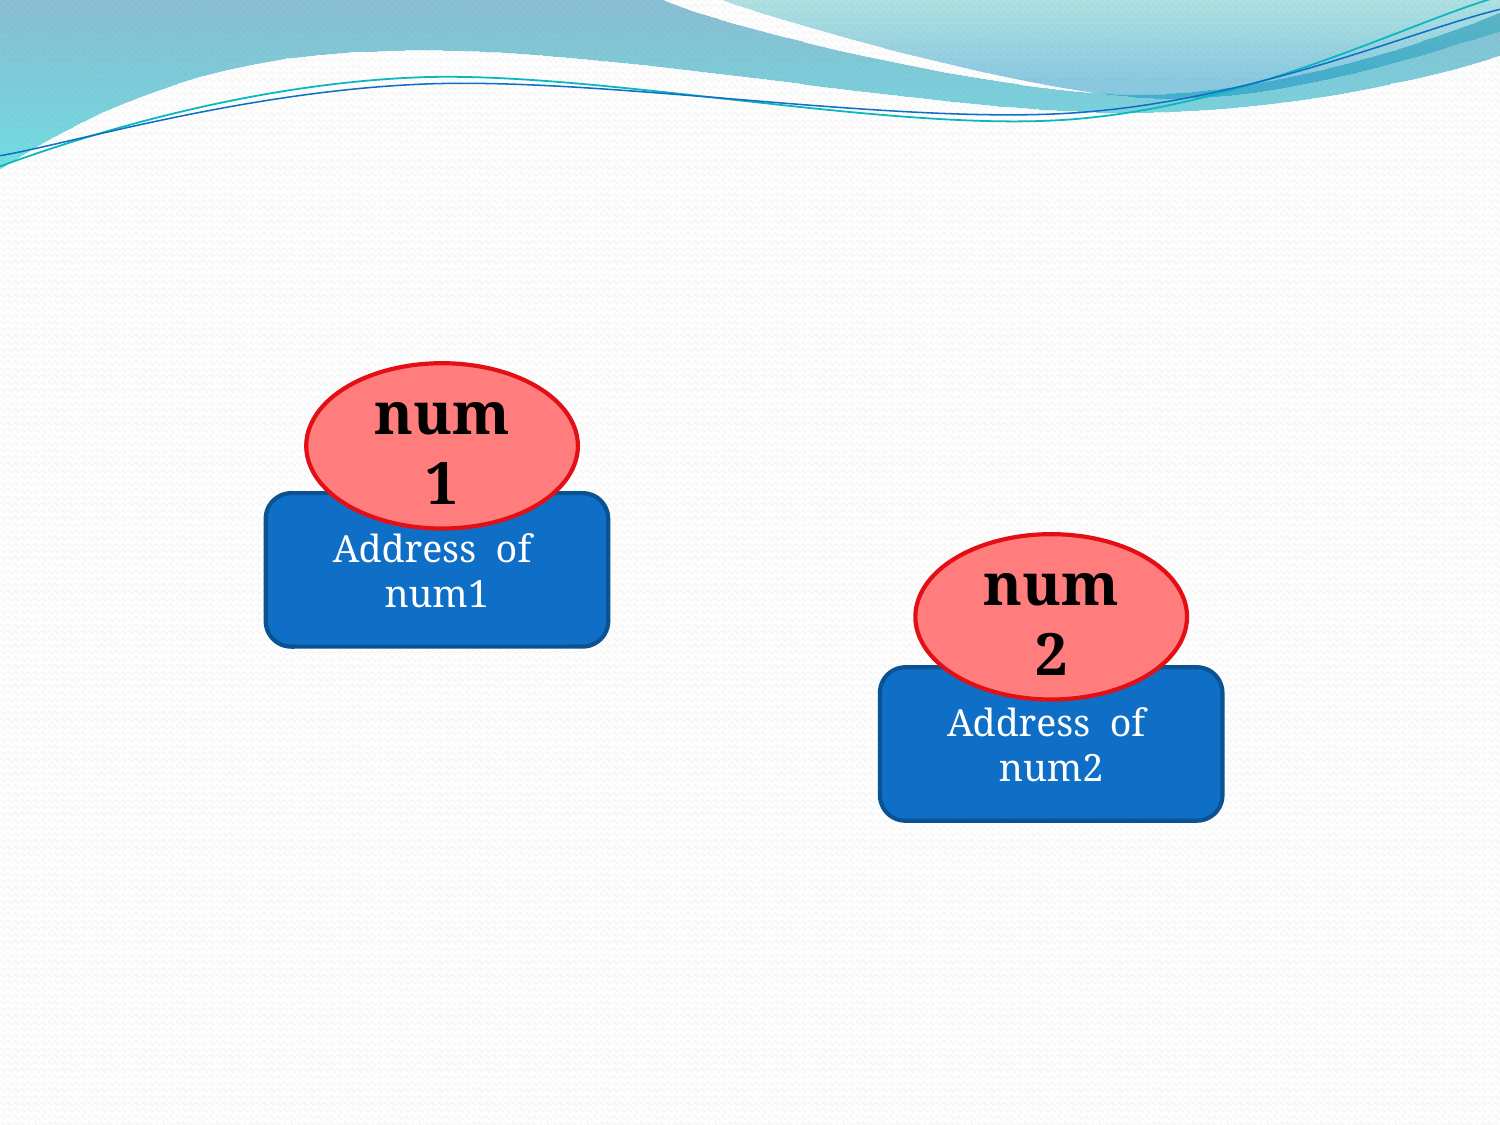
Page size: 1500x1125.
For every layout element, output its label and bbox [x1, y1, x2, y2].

text_box [265, 362, 609, 647]
text_box [879, 533, 1223, 822]
